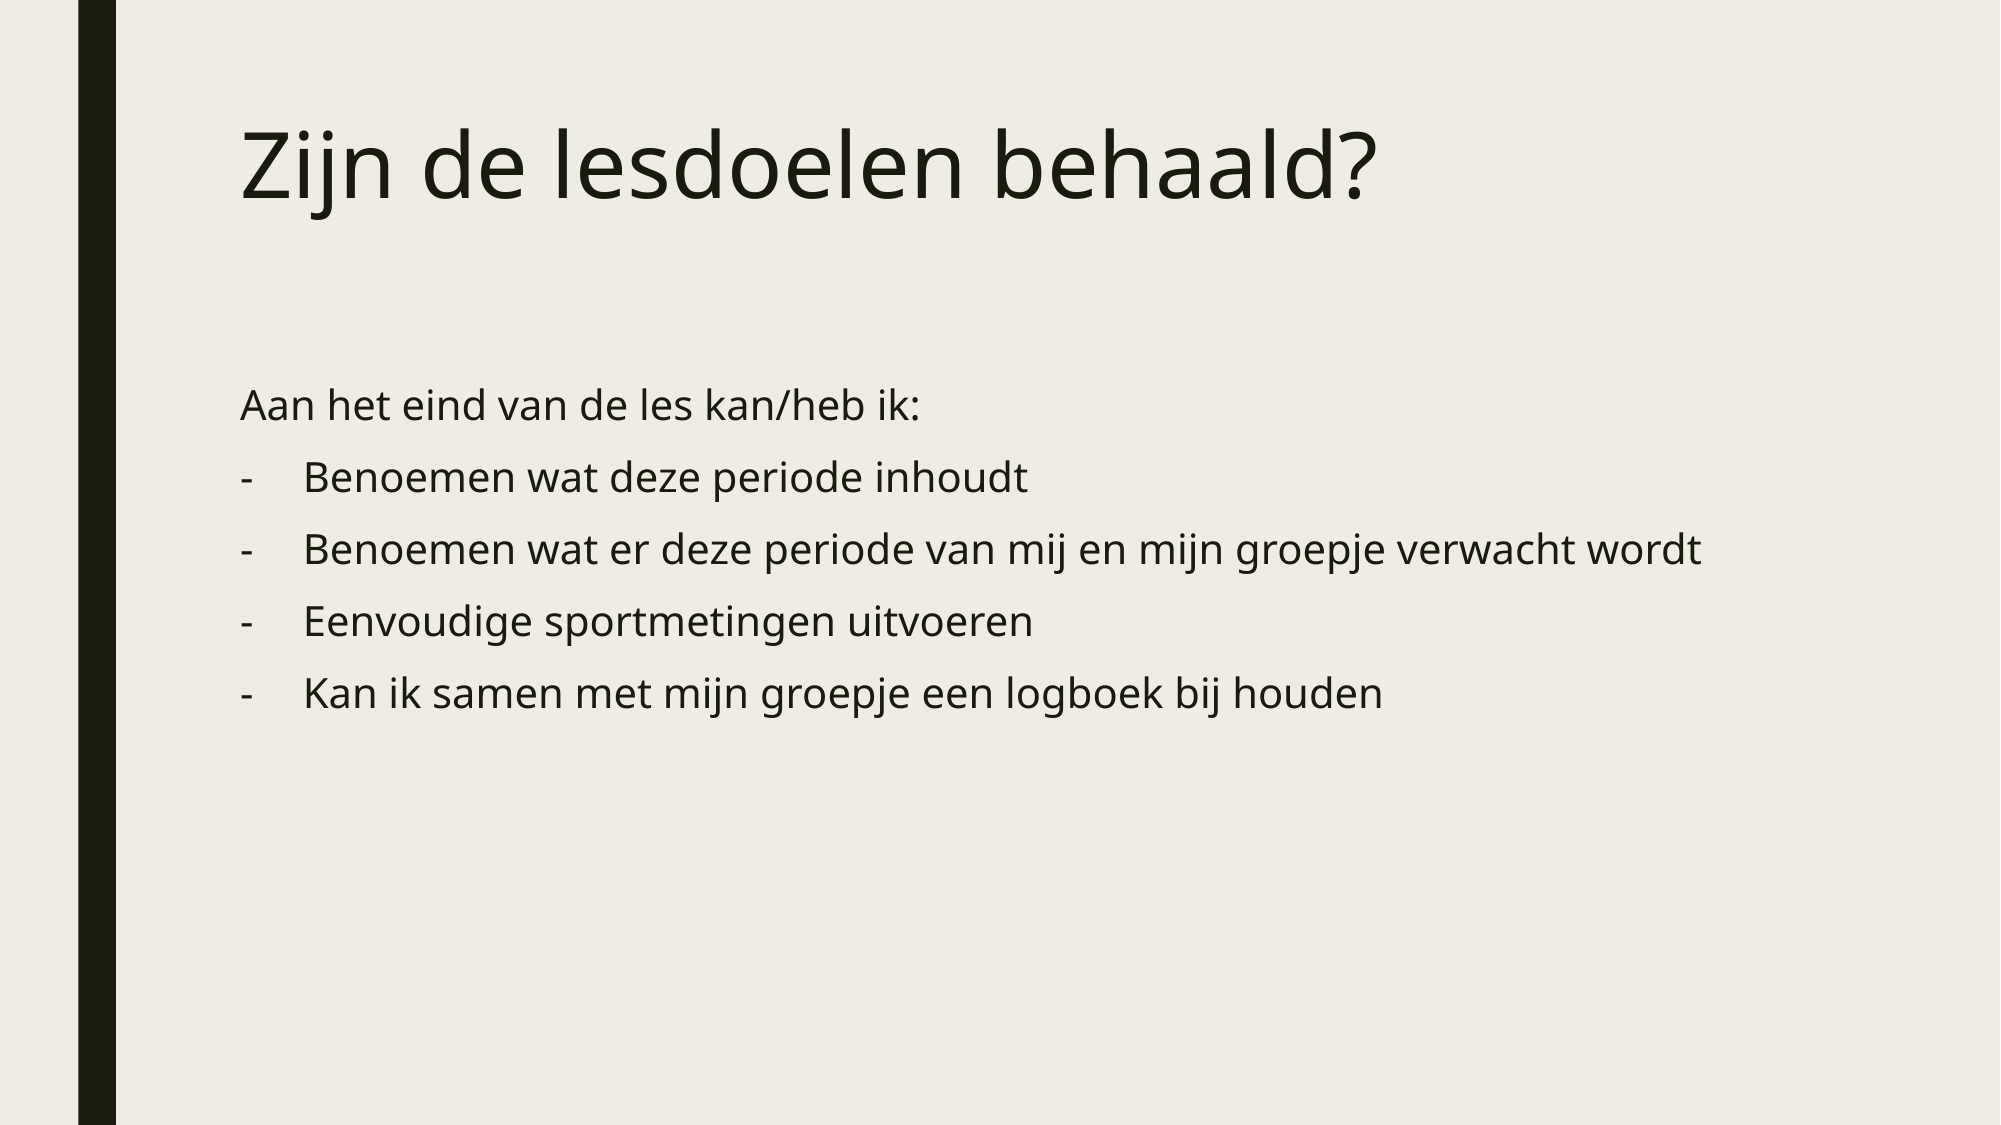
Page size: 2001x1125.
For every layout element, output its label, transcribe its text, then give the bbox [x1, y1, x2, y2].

list Aan het eind van de les kan/heb ik: Benoemen wat deze periode inhoudt Benoemen wat er deze periode van mij en mijn groepje verwacht wordt Eenvoudige sportmetingen uitvoeren Kan ik samen met mijn groepje een logboek bij houden [225, 375, 1800, 963]
title Zijn de lesdoelen behaald? [225, 112, 1800, 357]
